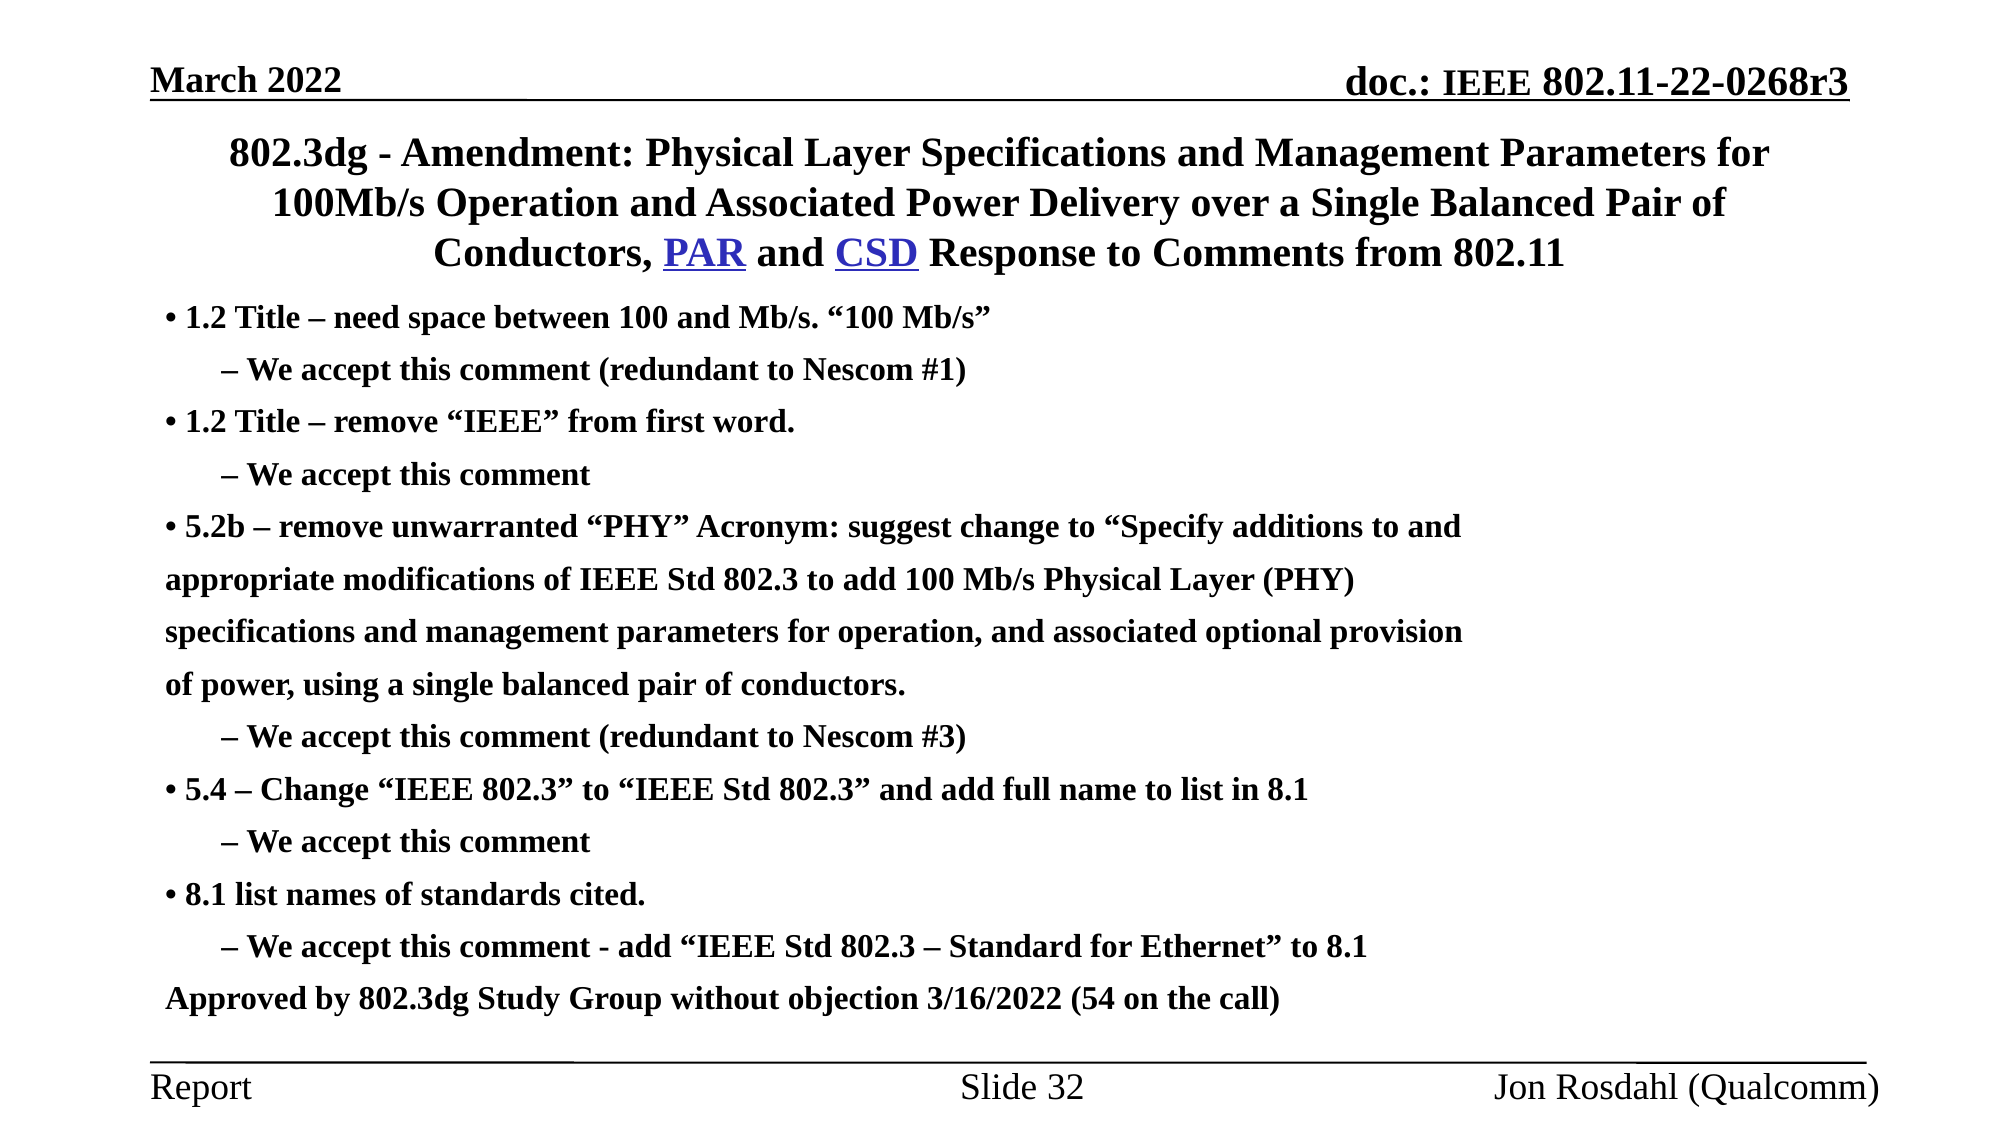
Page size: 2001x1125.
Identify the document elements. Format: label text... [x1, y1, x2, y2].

title 802.3dg - Amendment: Physical Layer Specifications and Management Parameters for 100Mb/s Operation and Associated Power Delivery over a Single Balanced Pair of Conductors, PAR and CSD Response to Comments from 802.11 [149, 112, 1850, 286]
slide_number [149, 49, 431, 100]
footer Jon Rosdahl (Qualcomm) [1436, 1061, 1881, 1108]
slide_number Slide 32 [950, 1061, 1095, 1125]
list • 1.2 Title – need space between 100 and Mb/s. “100 Mb/s” – We accept this comment (redundant to Nescom #1) • 1.2 Title – remove “IEEE” from first word. – We accept this comment • 5.2b – remove unwarranted “PHY” Acronym: suggest change to “Specify additions to and appropriate modifications of IEEE Std 802.3 to add 100 Mb/s Physical Layer (PHY) specifications and management parameters for operation, and associated optional provision of power, using a single balanced pair of conductors. – We accept this comment (redundant to Nescom #3) • 5.4 – Change “IEEE 802.3” to “IEEE Std 802.3” and add full name to list in 8.1 – We accept this comment • 8.1 list names of standards cited. – We accept this comment - add “IEEE Std 802.3 – Standard for Ethernet” to 8.1 Approved by 802.3dg Study Group without objection 3/16/2022 (54 on the call) [149, 286, 1850, 1036]
